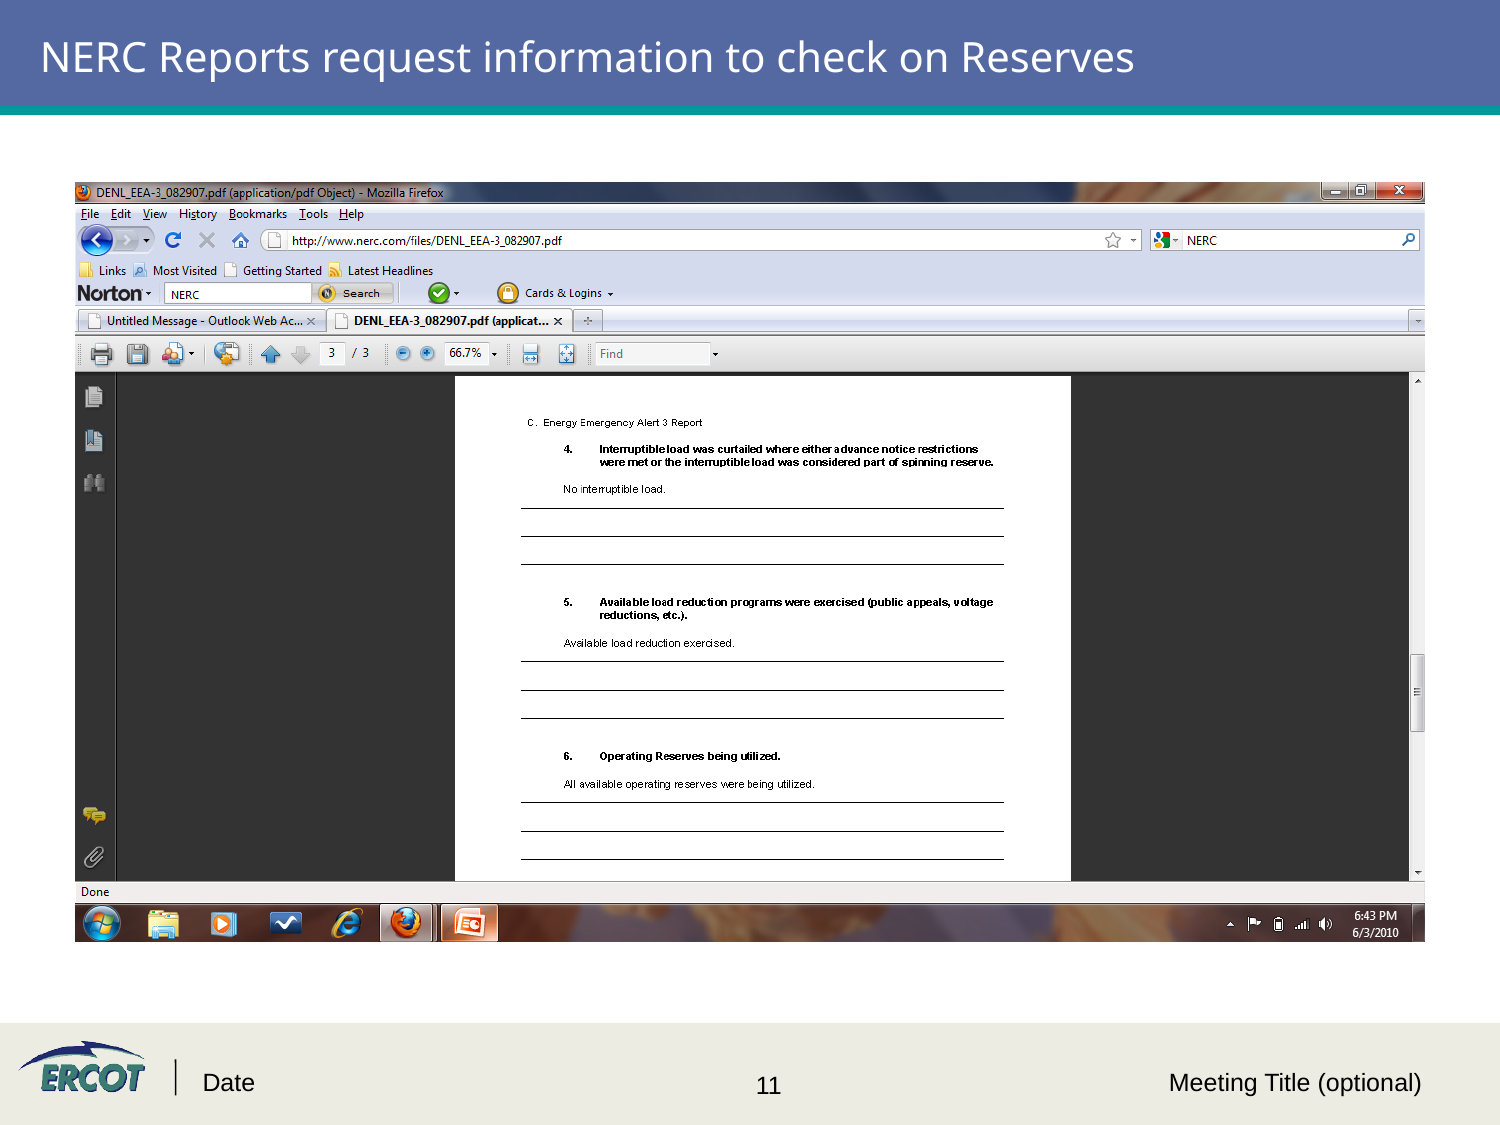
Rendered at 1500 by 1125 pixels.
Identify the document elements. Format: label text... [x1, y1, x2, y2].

title NERC Reports request information to check on Reserves [24, 0, 1451, 113]
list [74, 182, 1426, 943]
footer Meeting Title (optional) [1024, 1059, 1438, 1125]
slide_number Date [187, 1059, 538, 1125]
picture [10, 1031, 151, 1111]
